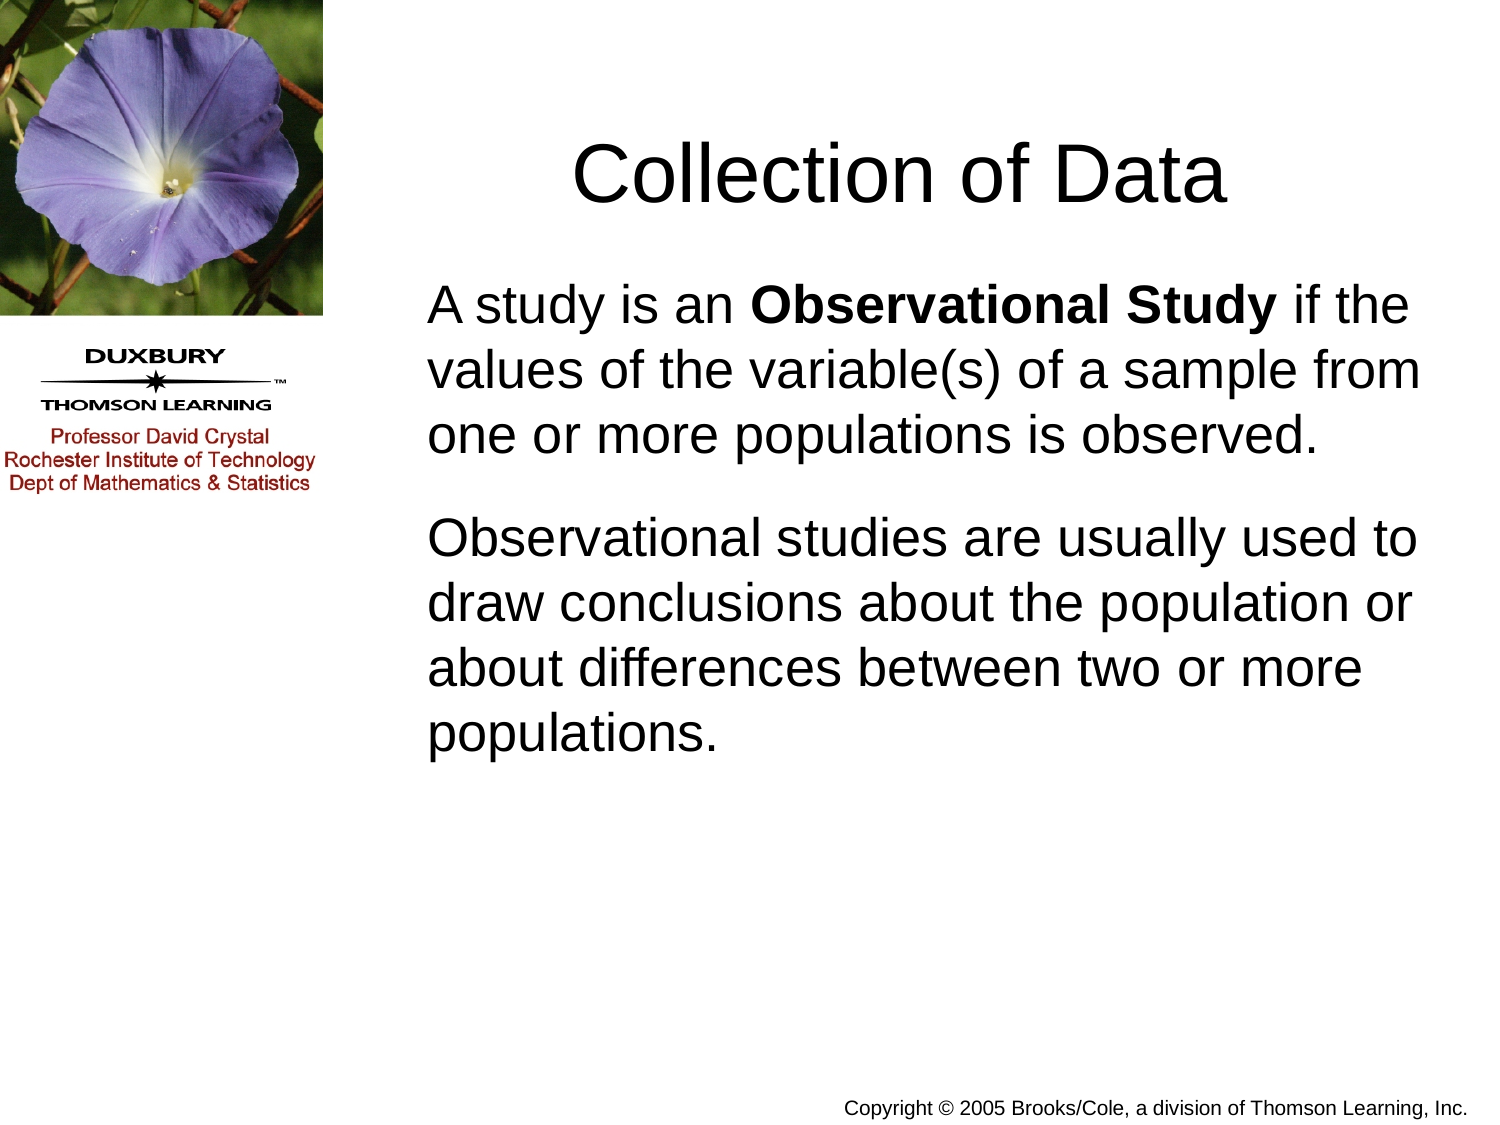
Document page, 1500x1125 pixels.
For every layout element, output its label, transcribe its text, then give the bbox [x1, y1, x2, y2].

picture [0, 0, 323, 499]
title Collection of Data [399, 74, 1401, 263]
list A study is an Observational Study if the values of the variable(s) of a sample from one or more populations is observed. Observational studies are usually used to draw conclusions about the population or about differences between two or more populations. [412, 262, 1451, 1078]
